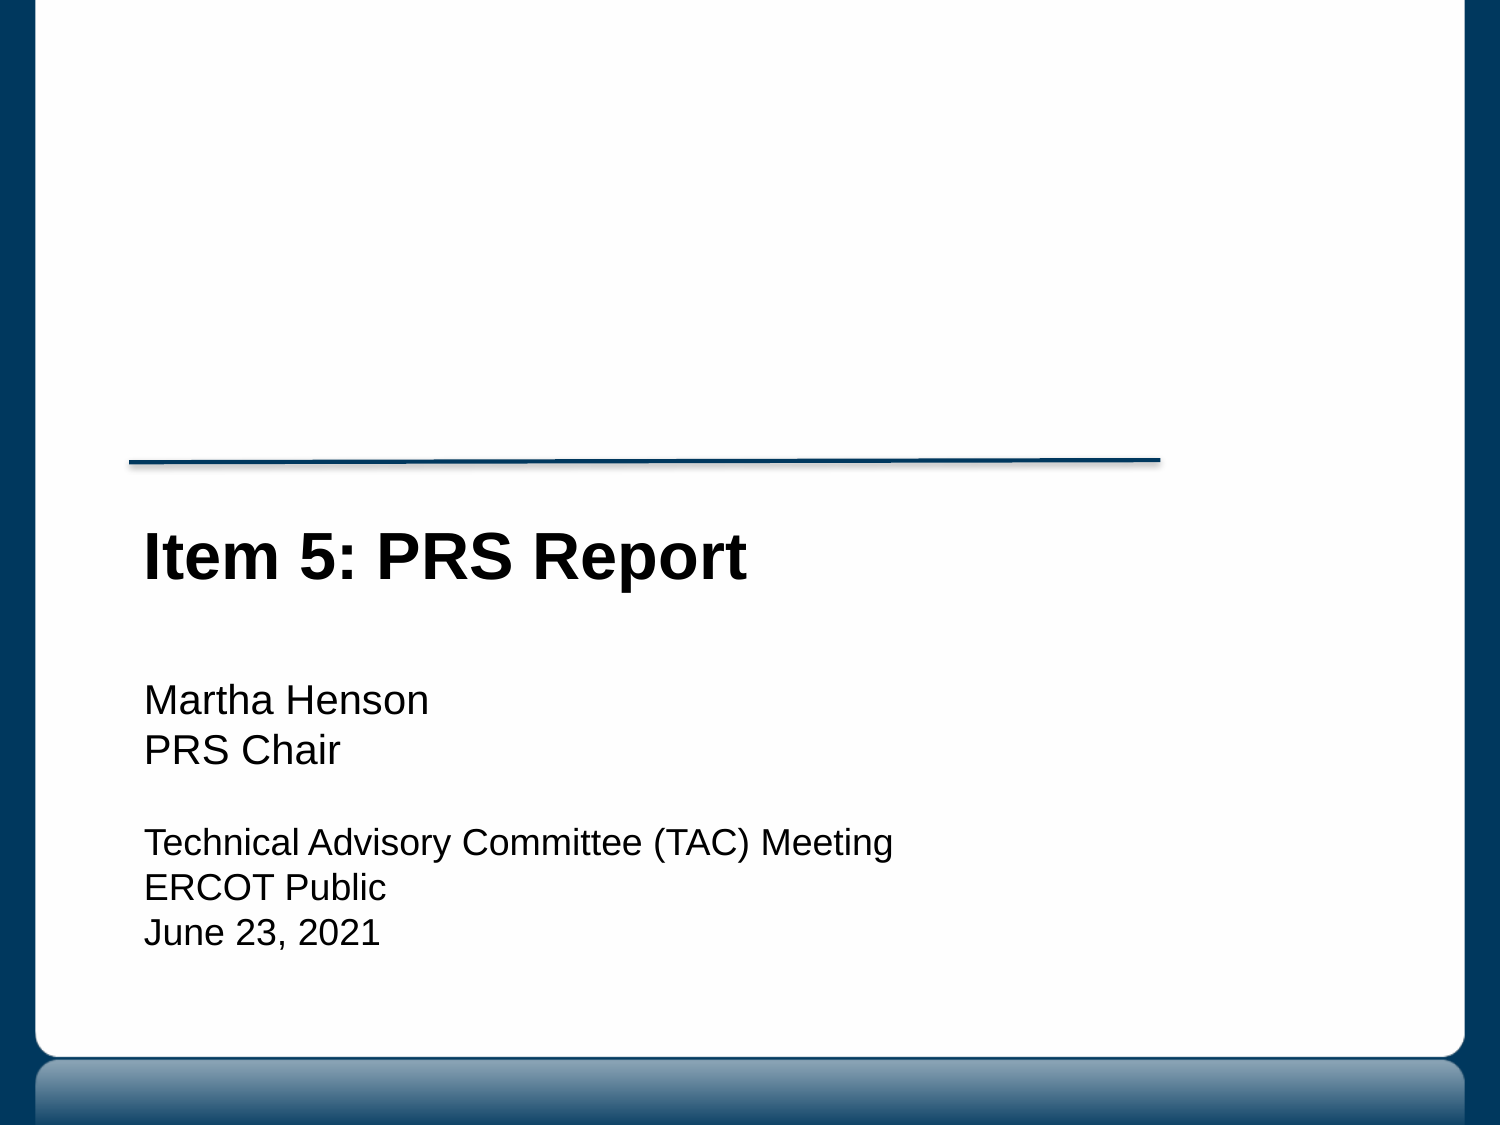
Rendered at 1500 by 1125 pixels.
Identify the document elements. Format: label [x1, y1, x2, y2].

picture [35, 0, 1465, 1125]
text_box [128, 459, 1367, 931]
